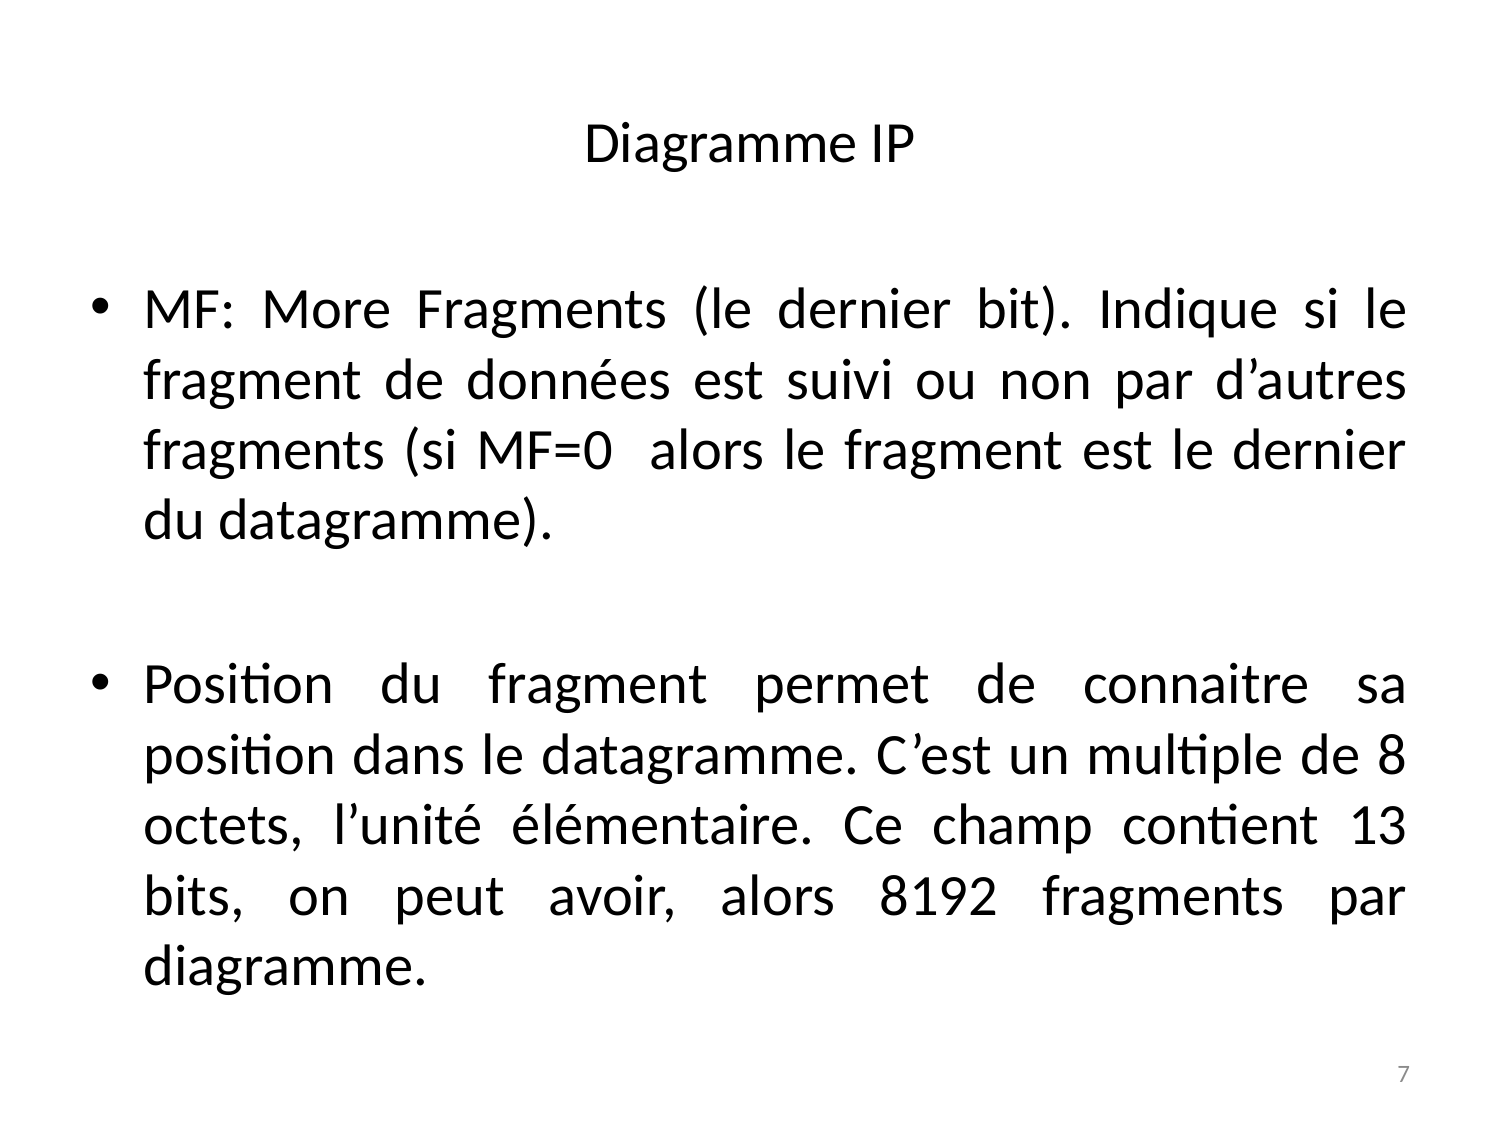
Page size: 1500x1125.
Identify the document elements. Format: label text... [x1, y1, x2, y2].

slide_number 7 [1074, 1042, 1425, 1103]
list MF: More Fragments (le dernier bit). Indique si le fragment de données est suivi ou non par d’autres fragments (si MF=0 alors le fragment est le dernier du datagramme). Position du fragment permet de connaitre sa position dans le datagramme. C’est un multiple de 8 octets, l’unité élémentaire. Ce champ contient 13 bits, on peut avoir, alors 8192 fragments par diagramme. [75, 262, 1425, 1005]
title Diagramme IP [75, 45, 1425, 233]
